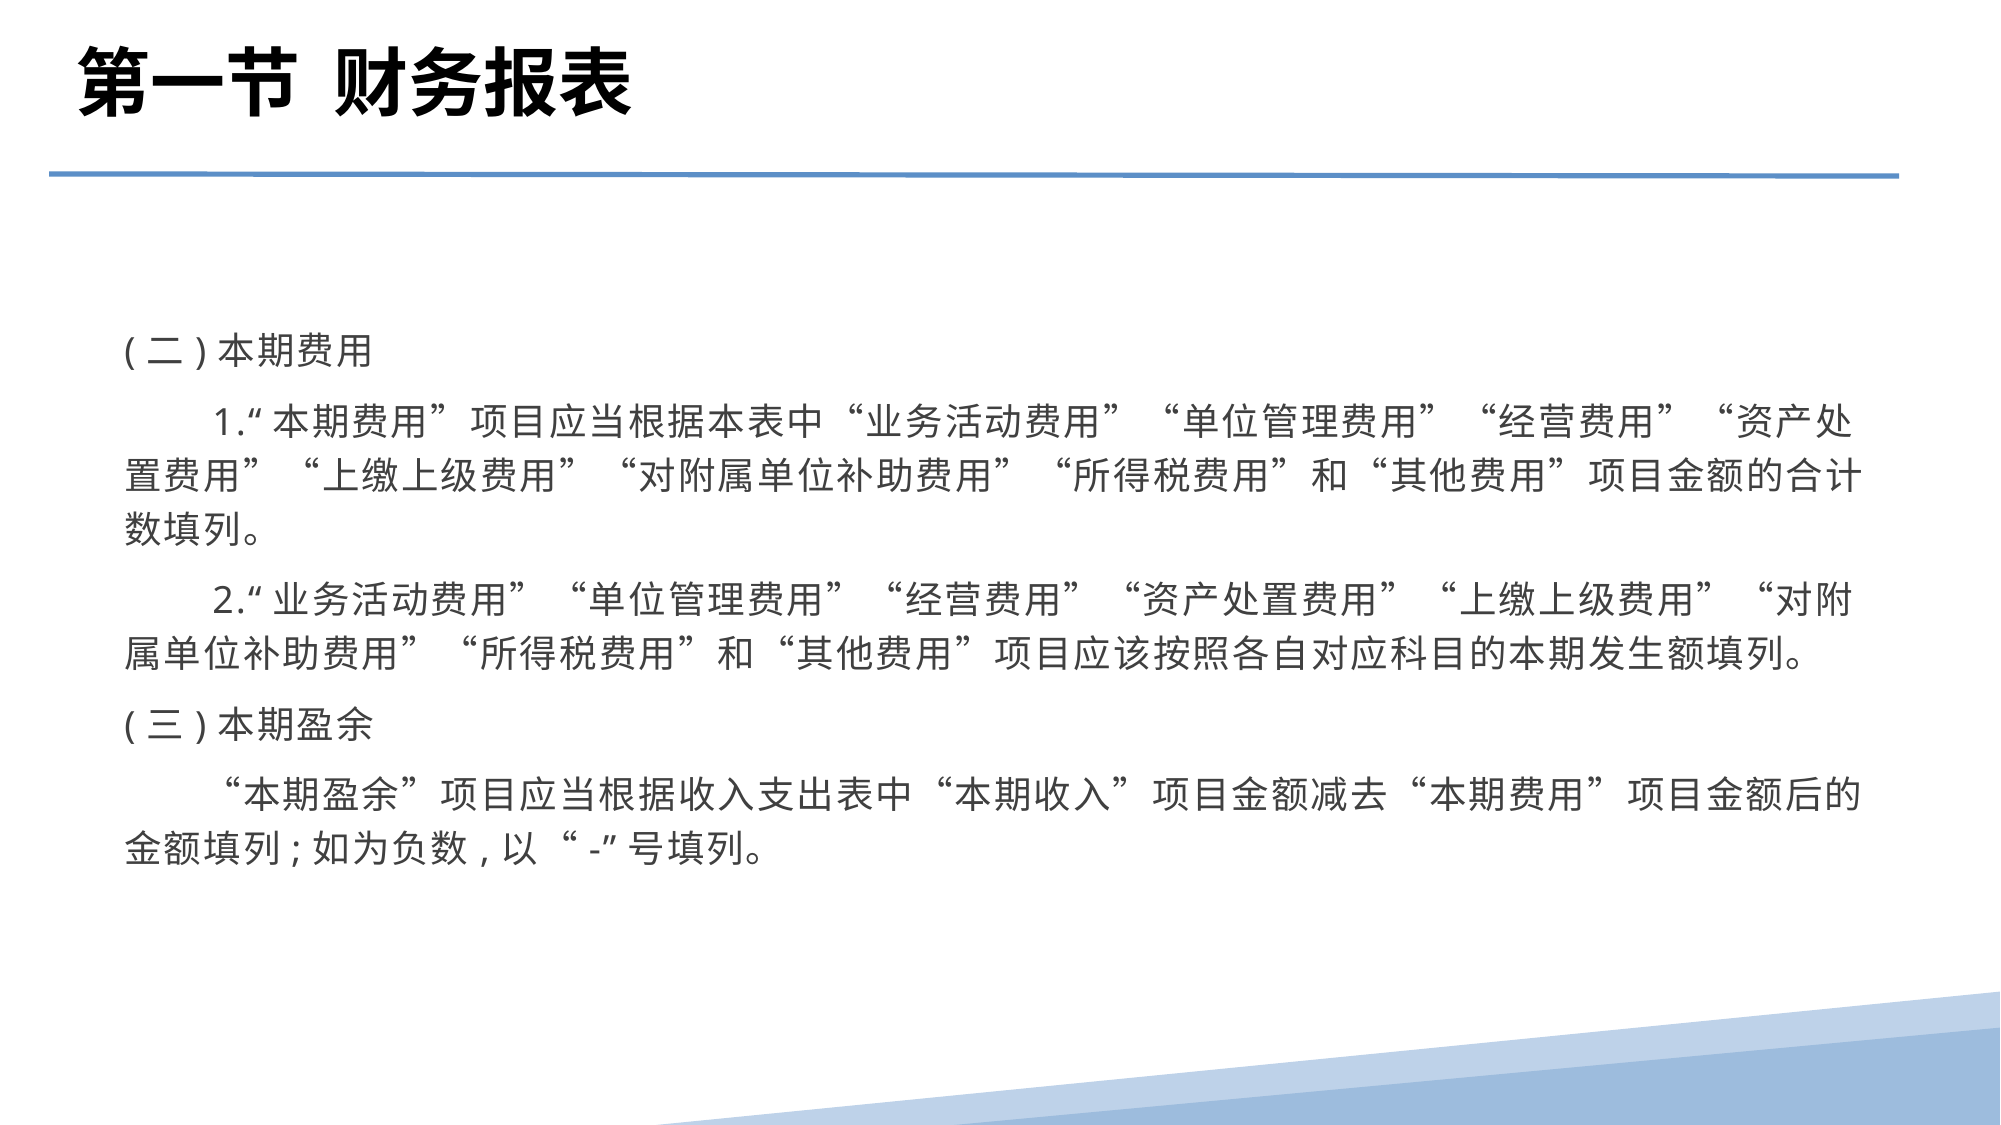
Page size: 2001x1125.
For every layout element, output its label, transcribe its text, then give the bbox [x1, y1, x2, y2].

text_box 第一节 财务报表 [75, 24, 1925, 125]
text_box (二)本期费用 1.“本期费用”项目应当根据本表中“业务活动费用”“单位管理费用”“经营费用”“资产处置费用”“上缴上级费用”“对附属单位补助费用”“所得税费用”和“其他费用”项目金额的合计数填列。 2.“业务活动费用”“单位管理费用”“经营费用”“资产处置费用”“上缴上级费用”“对附属单位补助费用”“所得税费用”和“其他费用”项目应该按照各自对应科目的本期发生额填列。 (三)本期盈余 “本期盈余”项目应当根据收入支出表中“本期收入”项目金额减去“本期费用”项目金额后的金额填列;如为负数,以“-”号填列。 [113, 193, 1900, 995]
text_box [656, 991, 2000, 1125]
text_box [49, 173, 1900, 177]
